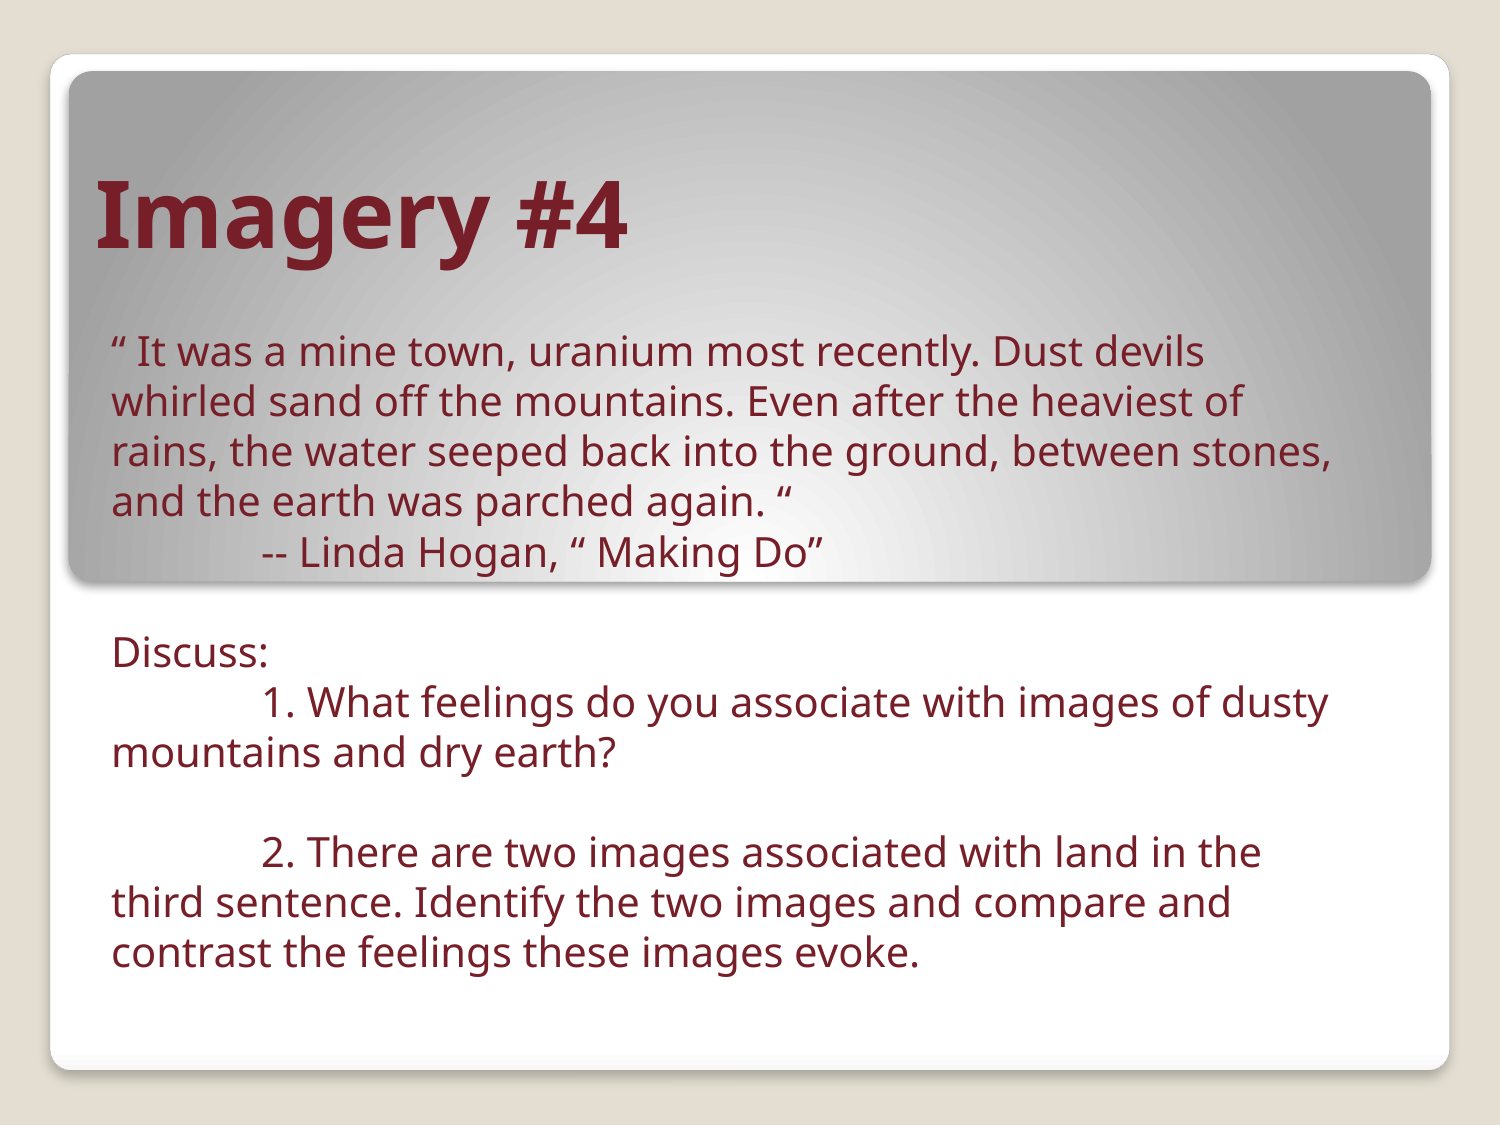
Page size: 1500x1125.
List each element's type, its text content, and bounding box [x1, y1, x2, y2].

subtitle “ It was a mine town, uranium most recently. Dust devils whirled sand off the mountains. Even after the heaviest of rains, the water seeped back into the ground, between stones, and the earth was parched again. “ -- Linda Hogan, “ Making Do” Discuss: 1. What feelings do you associate with images of dusty mountains and dry earth? 2. There are two images associated with land in the third sentence. Identify the two images and compare and contrast the feelings these images evoke. [75, 324, 1350, 1038]
title Imagery #4 [87, 99, 1363, 275]
